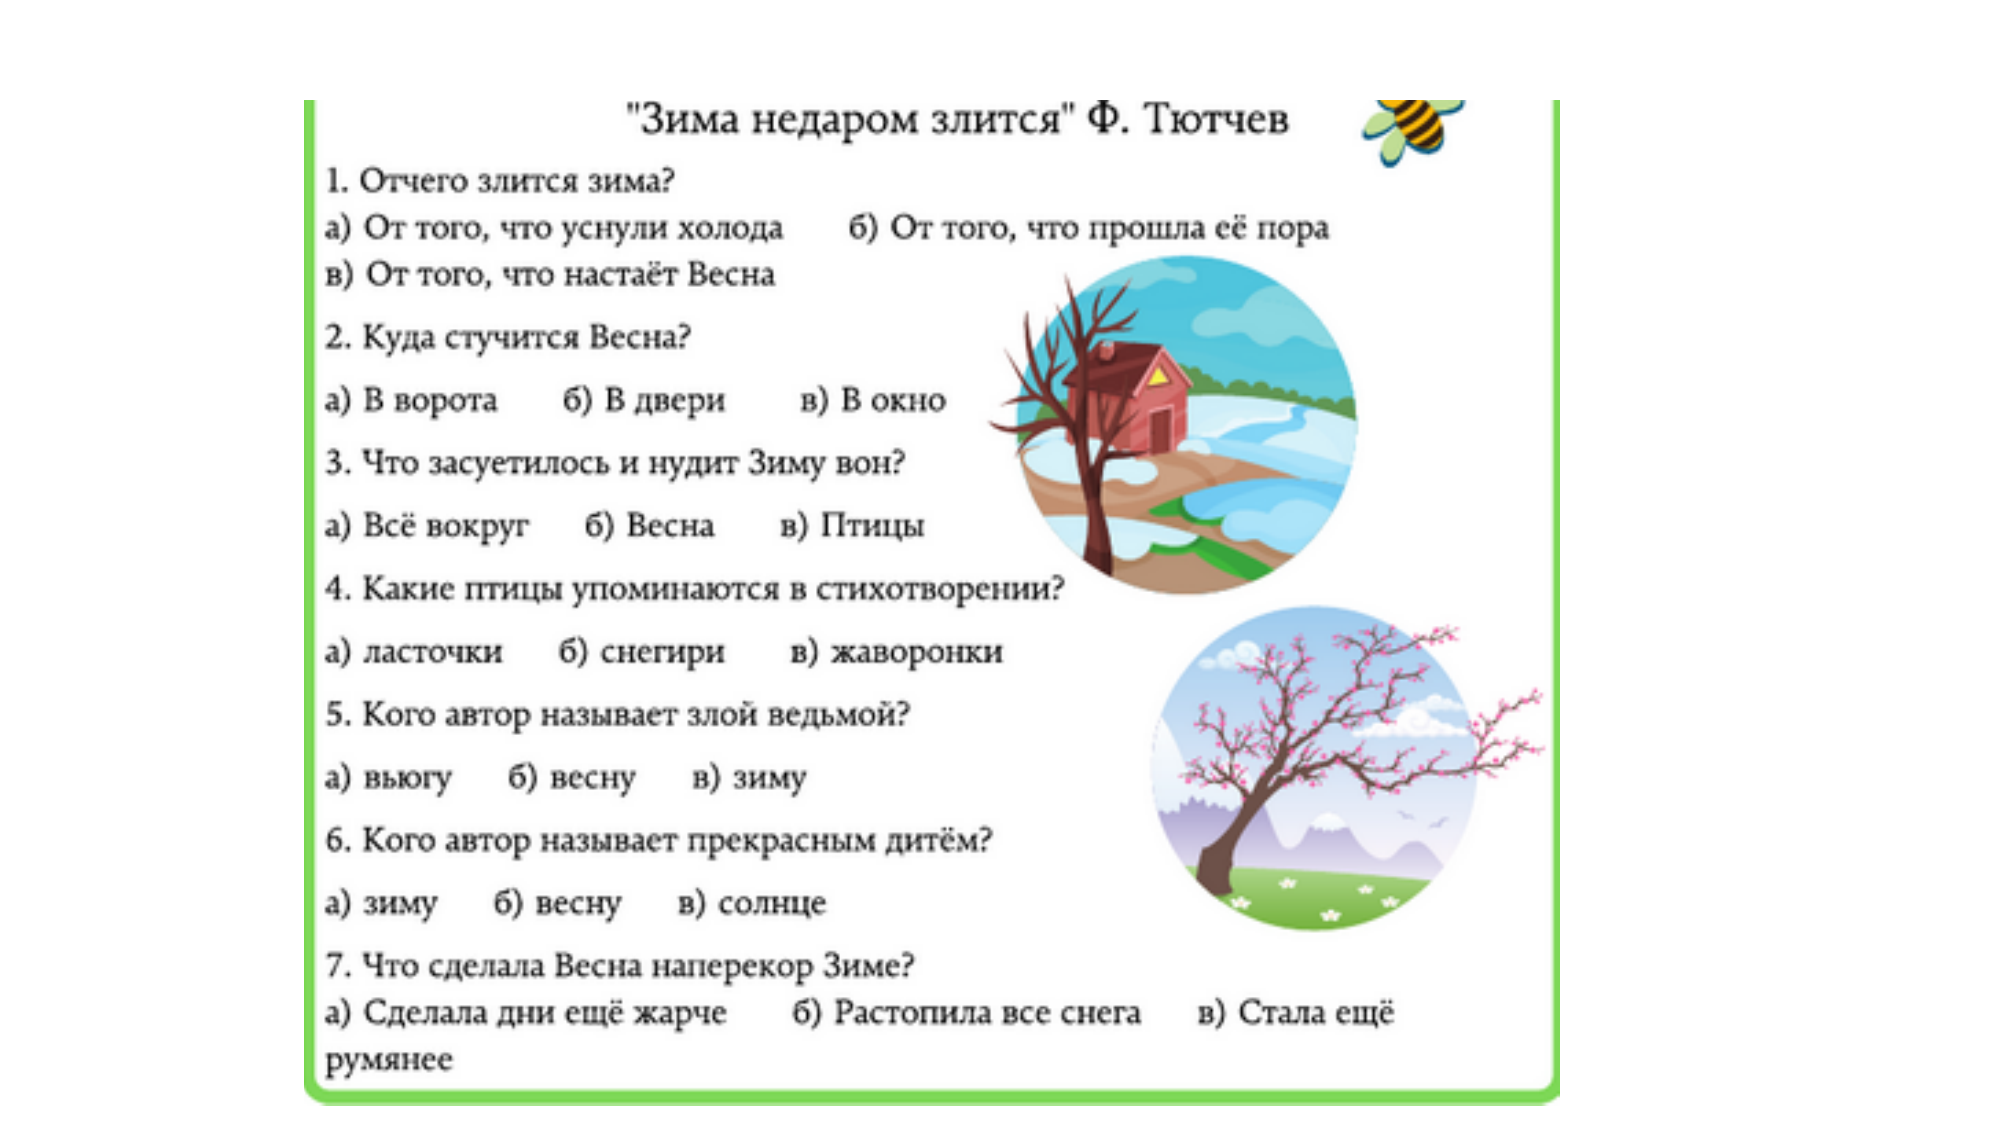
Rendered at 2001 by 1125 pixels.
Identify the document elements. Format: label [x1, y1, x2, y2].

picture [304, 100, 1560, 1107]
